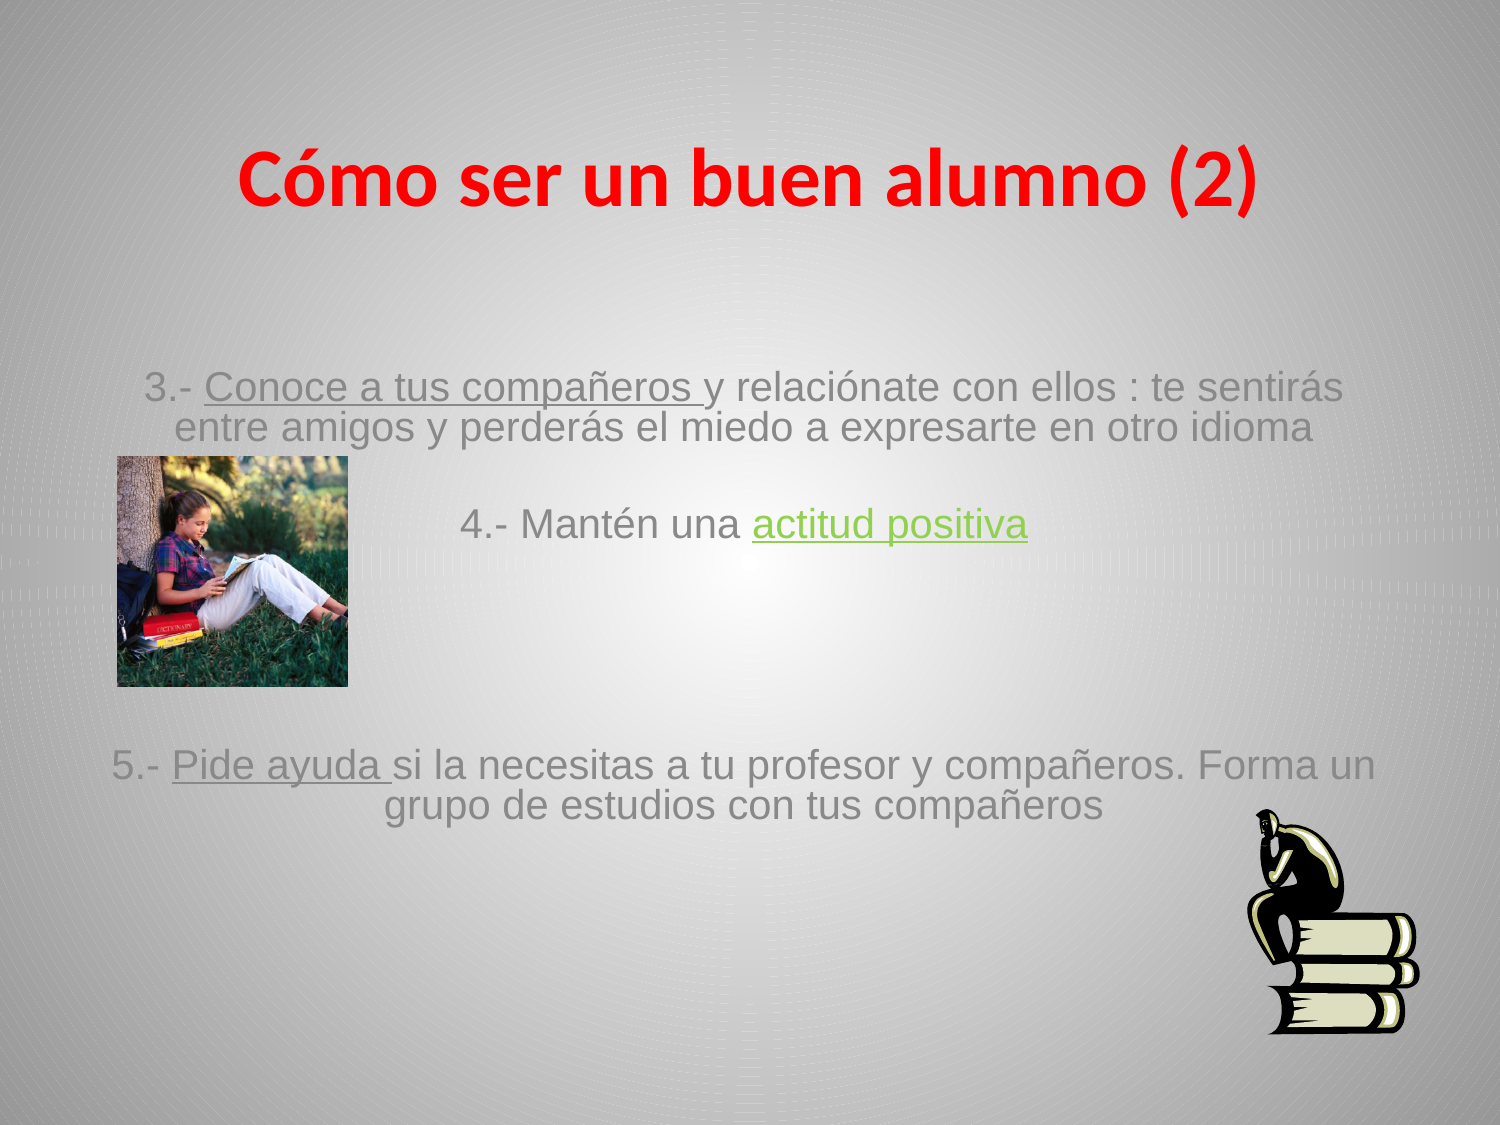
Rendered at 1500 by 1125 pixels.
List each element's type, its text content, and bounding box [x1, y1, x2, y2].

picture [116, 456, 348, 688]
picture [1241, 808, 1420, 1035]
subtitle 3.- Conoce a tus compañeros y relaciónate con ellos : te sentirás entre amigos y perderás el miedo a expresarte en otro idioma 4.- Mantén una actitud positiva 5.- Pide ayuda si la necesitas a tu profesor y compañeros. Forma un grupo de estudios con tus compañeros [76, 255, 1412, 1048]
title Cómo ser un buen alumno (2) [112, 89, 1388, 255]
